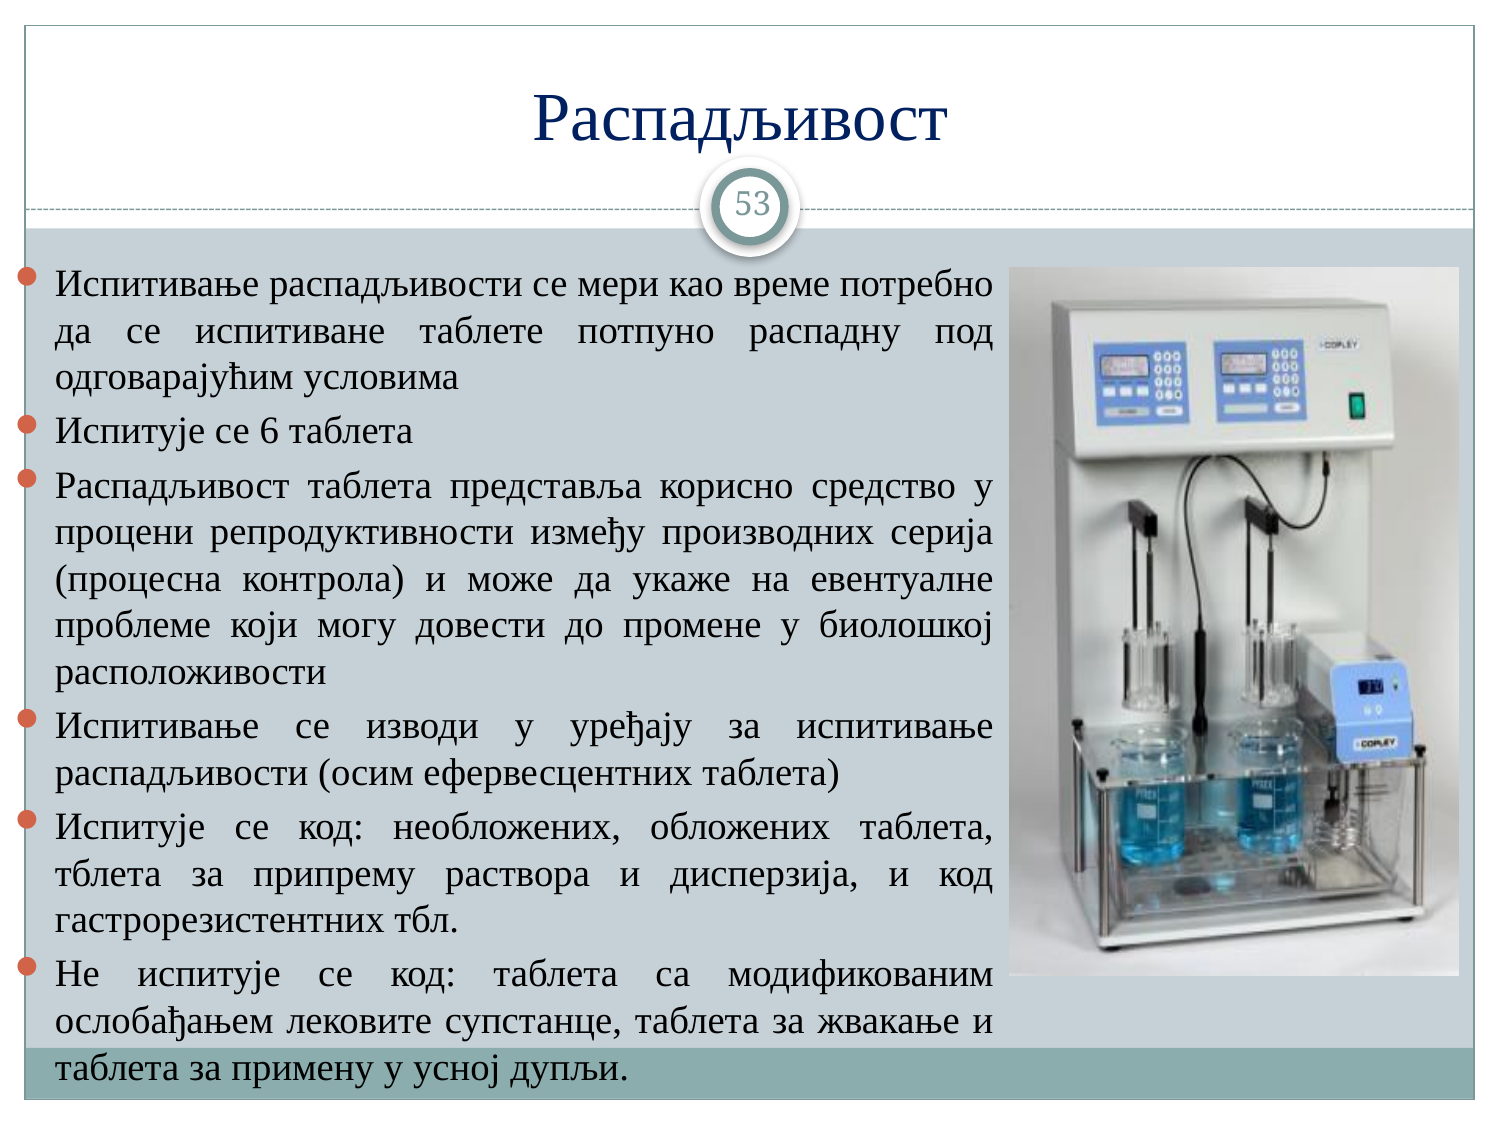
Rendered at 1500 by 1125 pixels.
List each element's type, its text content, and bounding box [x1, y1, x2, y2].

picture [1009, 266, 1459, 977]
list Испитивање распадљивости се мери као време потребно да се испитиване таблете потпуно распадну под одговарајућим условима Испитује се 6 таблета Распадљивост таблета представља корисно средство у процени репродуктивности између производних серија (процесна контрола) и може да укаже на евентуалне проблеме који могу довести до промене у биолошкој расположивости Испитивање се изводи у уређају за испитивање распадљивости (осим ефервесцентних таблета) Испитује се код: необложених, обложених таблета, тблета за припрему раствора и дисперзија, и код гастрорезистентних тбл. Не испитује се код: таблета са модификованим ослобађањем лековите супстанце, таблета за жвакање и таблета за примену у усној дупљи. [0, 250, 1010, 1106]
slide_number 53 [715, 168, 791, 241]
title Распадљивост [49, 37, 1450, 162]
